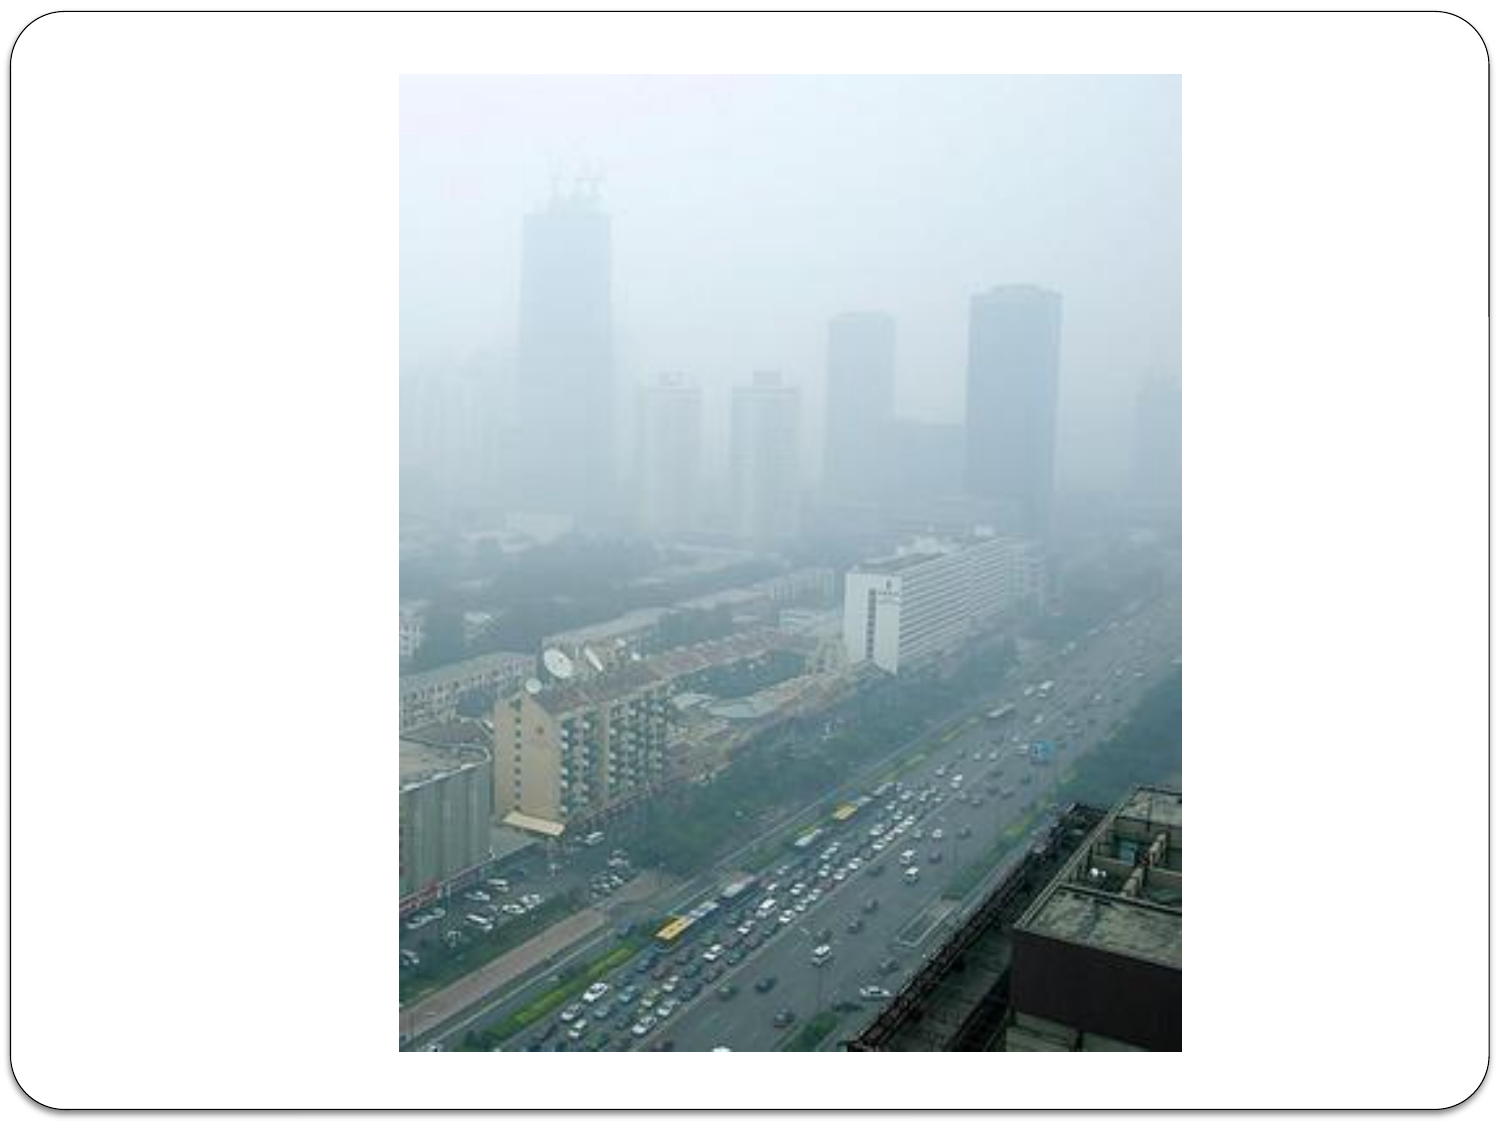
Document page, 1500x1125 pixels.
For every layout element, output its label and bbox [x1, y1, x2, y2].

picture [399, 74, 1182, 1052]
